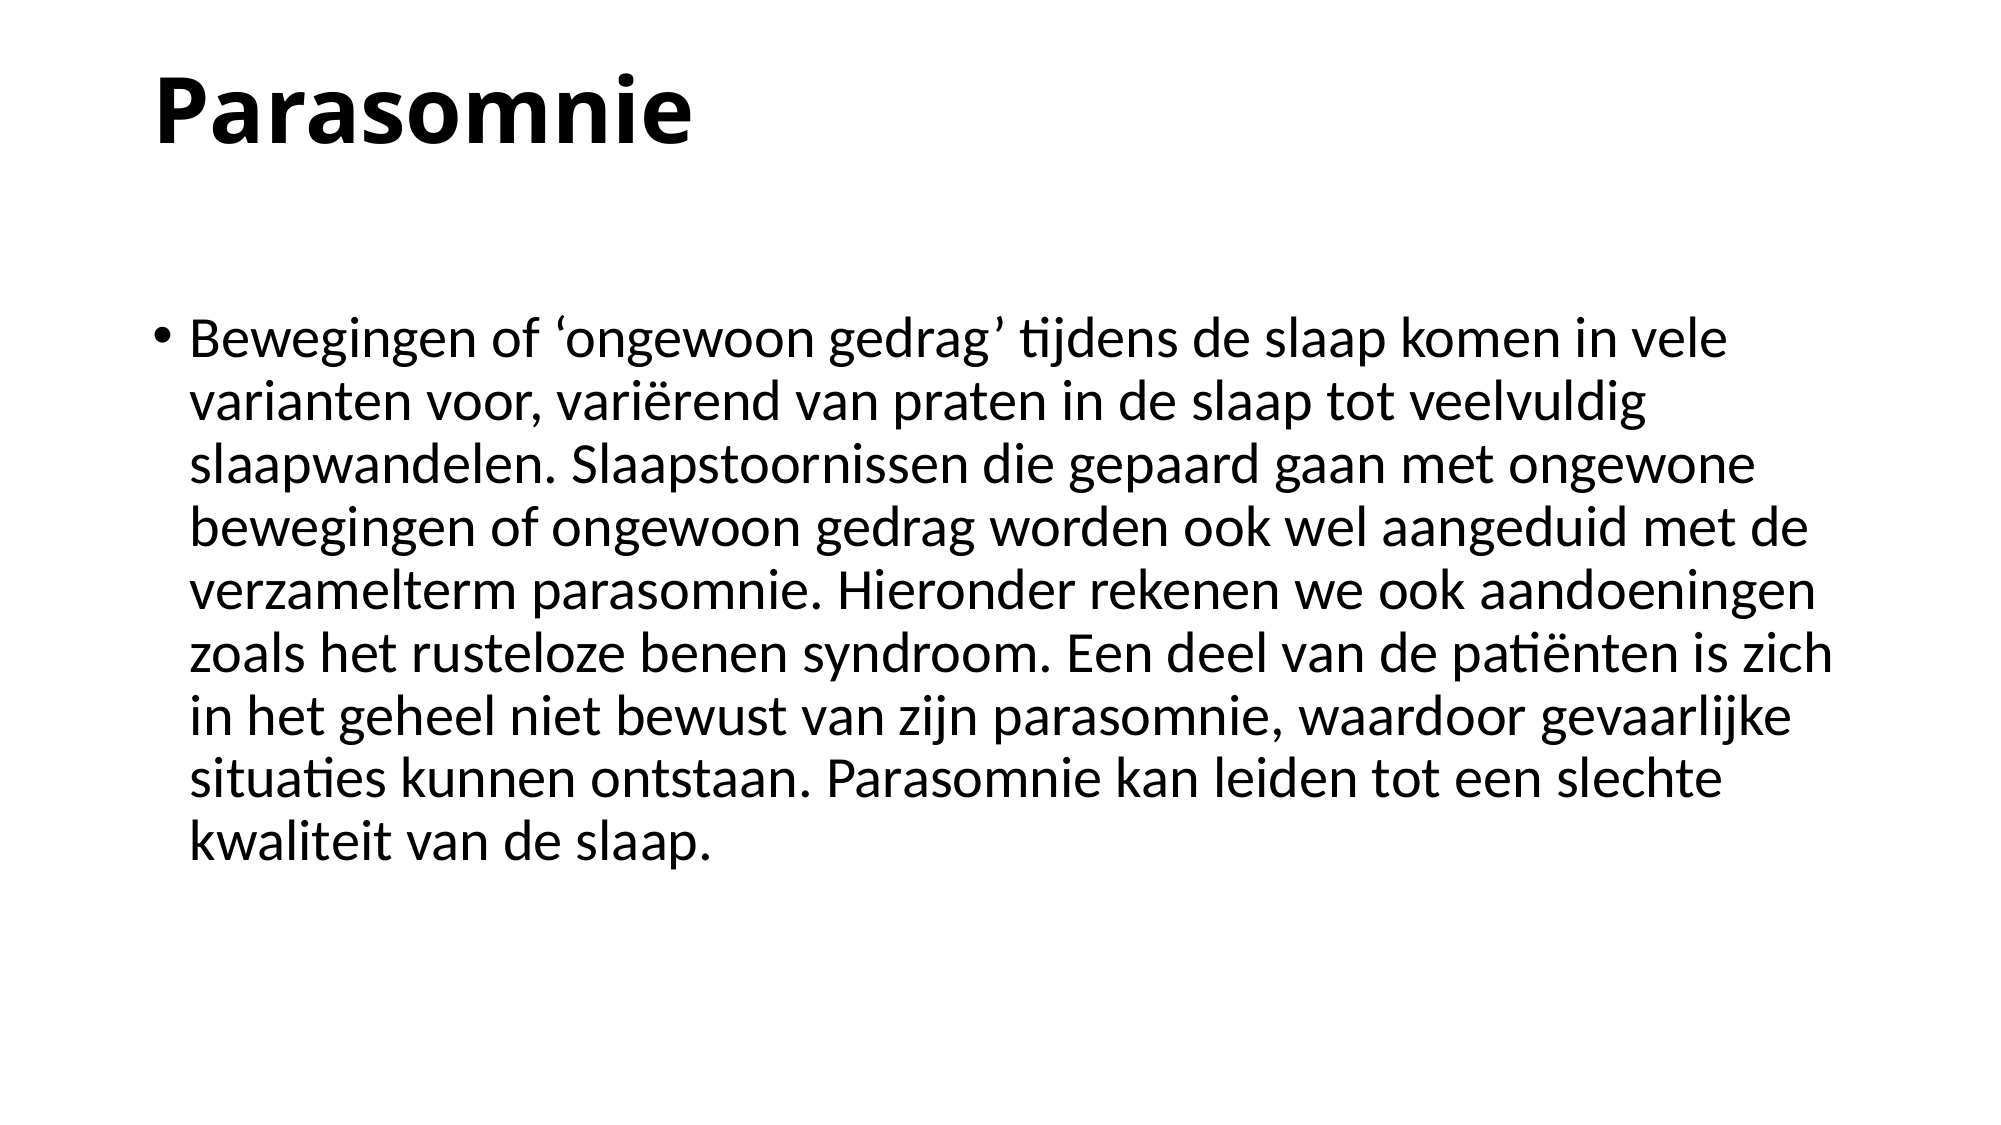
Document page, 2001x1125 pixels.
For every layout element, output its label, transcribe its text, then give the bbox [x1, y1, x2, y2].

title Parasomnie [137, 59, 1863, 278]
list Bewegingen of ‘ongewoon gedrag’ tijdens de slaap komen in vele varianten voor, variërend van praten in de slaap tot veelvuldig slaapwandelen. Slaapstoornissen die gepaard gaan met ongewone bewegingen of ongewoon gedrag worden ook wel aangeduid met de verzamelterm parasomnie. Hieronder rekenen we ook aandoeningen zoals het rusteloze benen syndroom. Een deel van de patiënten is zich in het geheel niet bewust van zijn parasomnie, waardoor gevaarlijke situaties kunnen ontstaan. Parasomnie kan leiden tot een slechte kwaliteit van de slaap. [137, 299, 1863, 1014]
